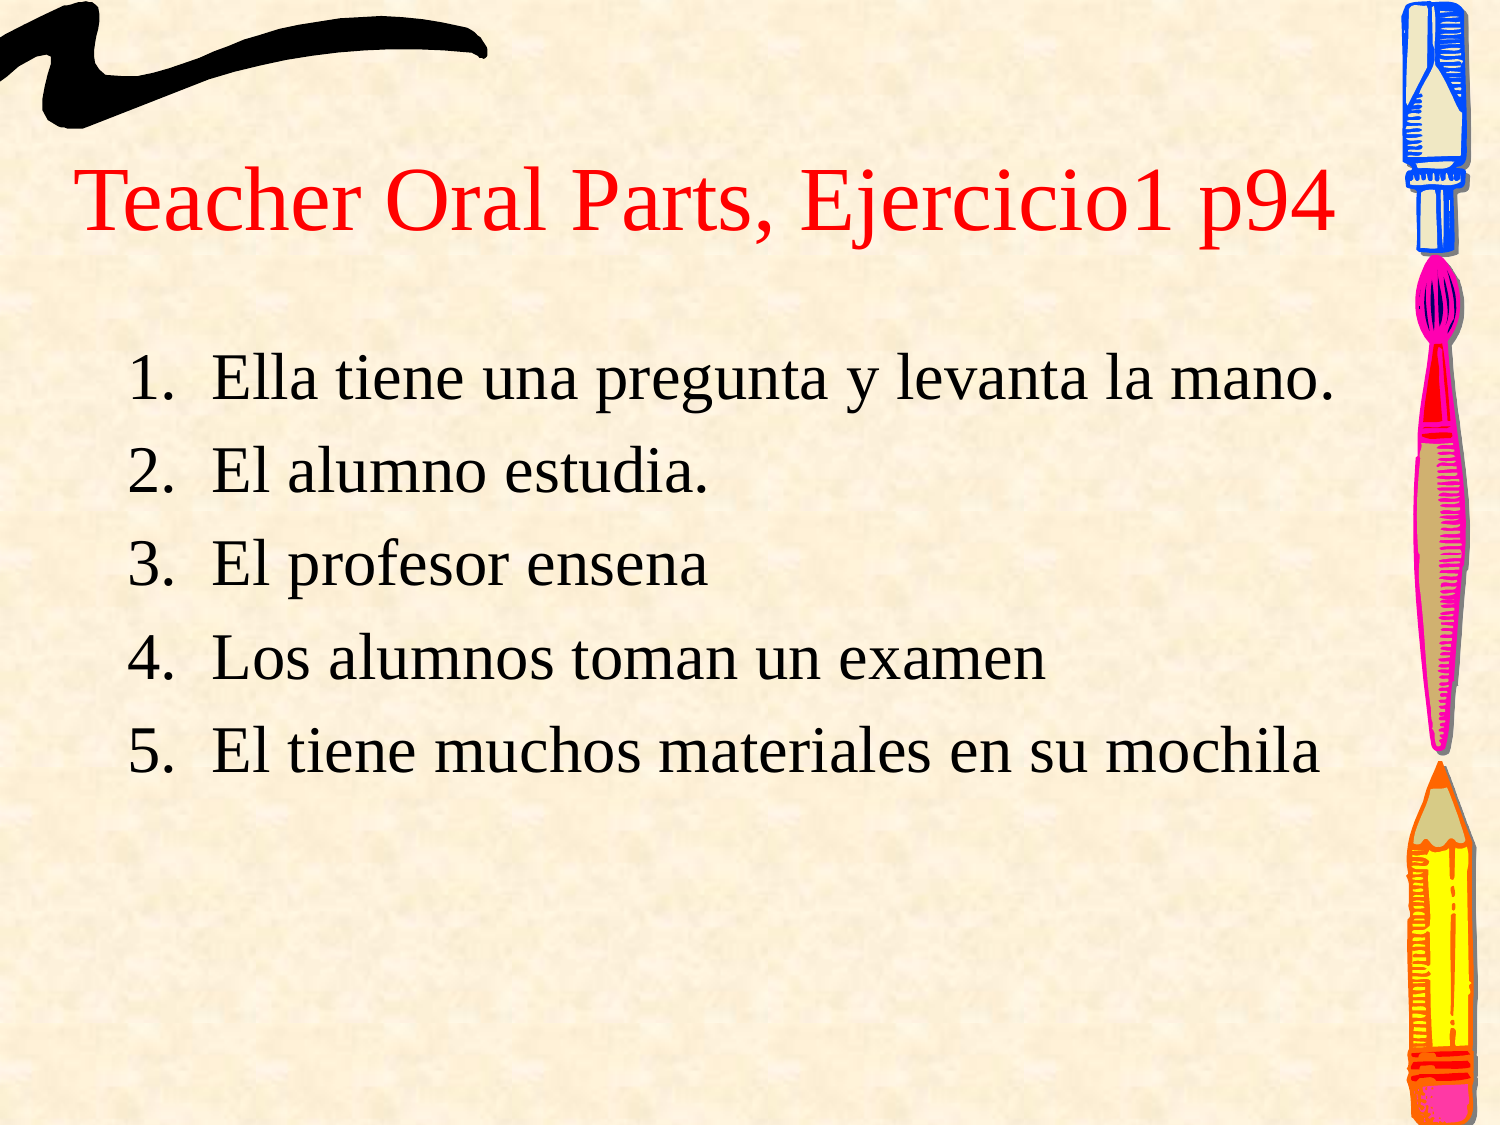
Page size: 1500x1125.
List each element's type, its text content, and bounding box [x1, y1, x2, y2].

title Teacher Oral Parts, Ejercicio1 p94 [24, 99, 1388, 288]
picture [0, 0, 1500, 1125]
list Ella tiene una pregunta y levanta la mano. El alumno estudia. El profesor ensena Los alumnos toman un examen El tiene muchos materiales en su mochila [112, 324, 1388, 1000]
